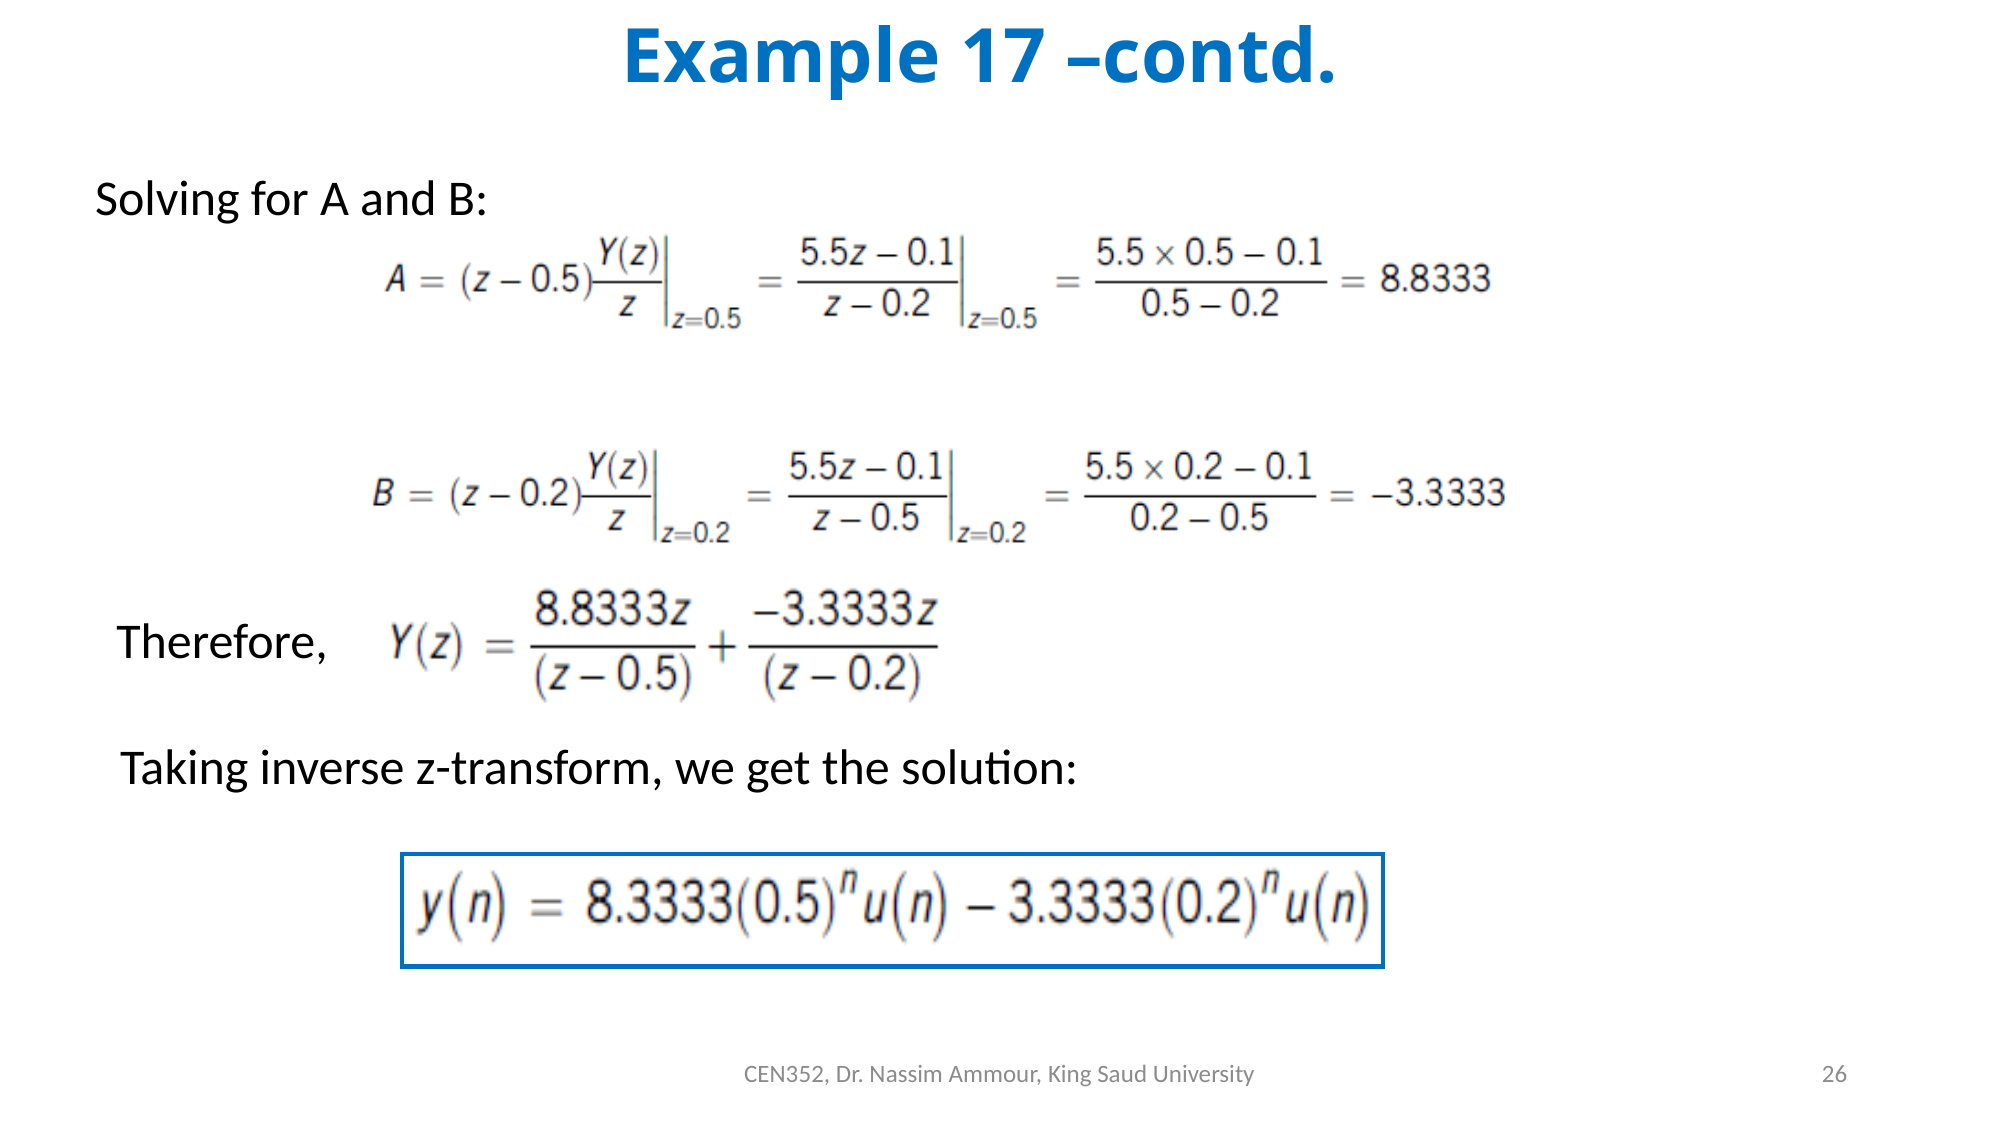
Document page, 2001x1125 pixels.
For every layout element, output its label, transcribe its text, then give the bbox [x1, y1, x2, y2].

text_box Solving for A and B: [80, 149, 504, 233]
picture [368, 566, 956, 716]
footer CEN352, Dr. Nassim Ammour, King Saud University [662, 1042, 1338, 1103]
text_box Taking inverse z-transform, we get the solution: [105, 726, 1094, 802]
picture [372, 202, 1514, 555]
text_box Example 17 –contd. [607, 0, 1355, 105]
text_box Therefore, [101, 592, 343, 677]
slide_number 26 [1412, 1042, 1863, 1103]
picture [404, 856, 1381, 965]
